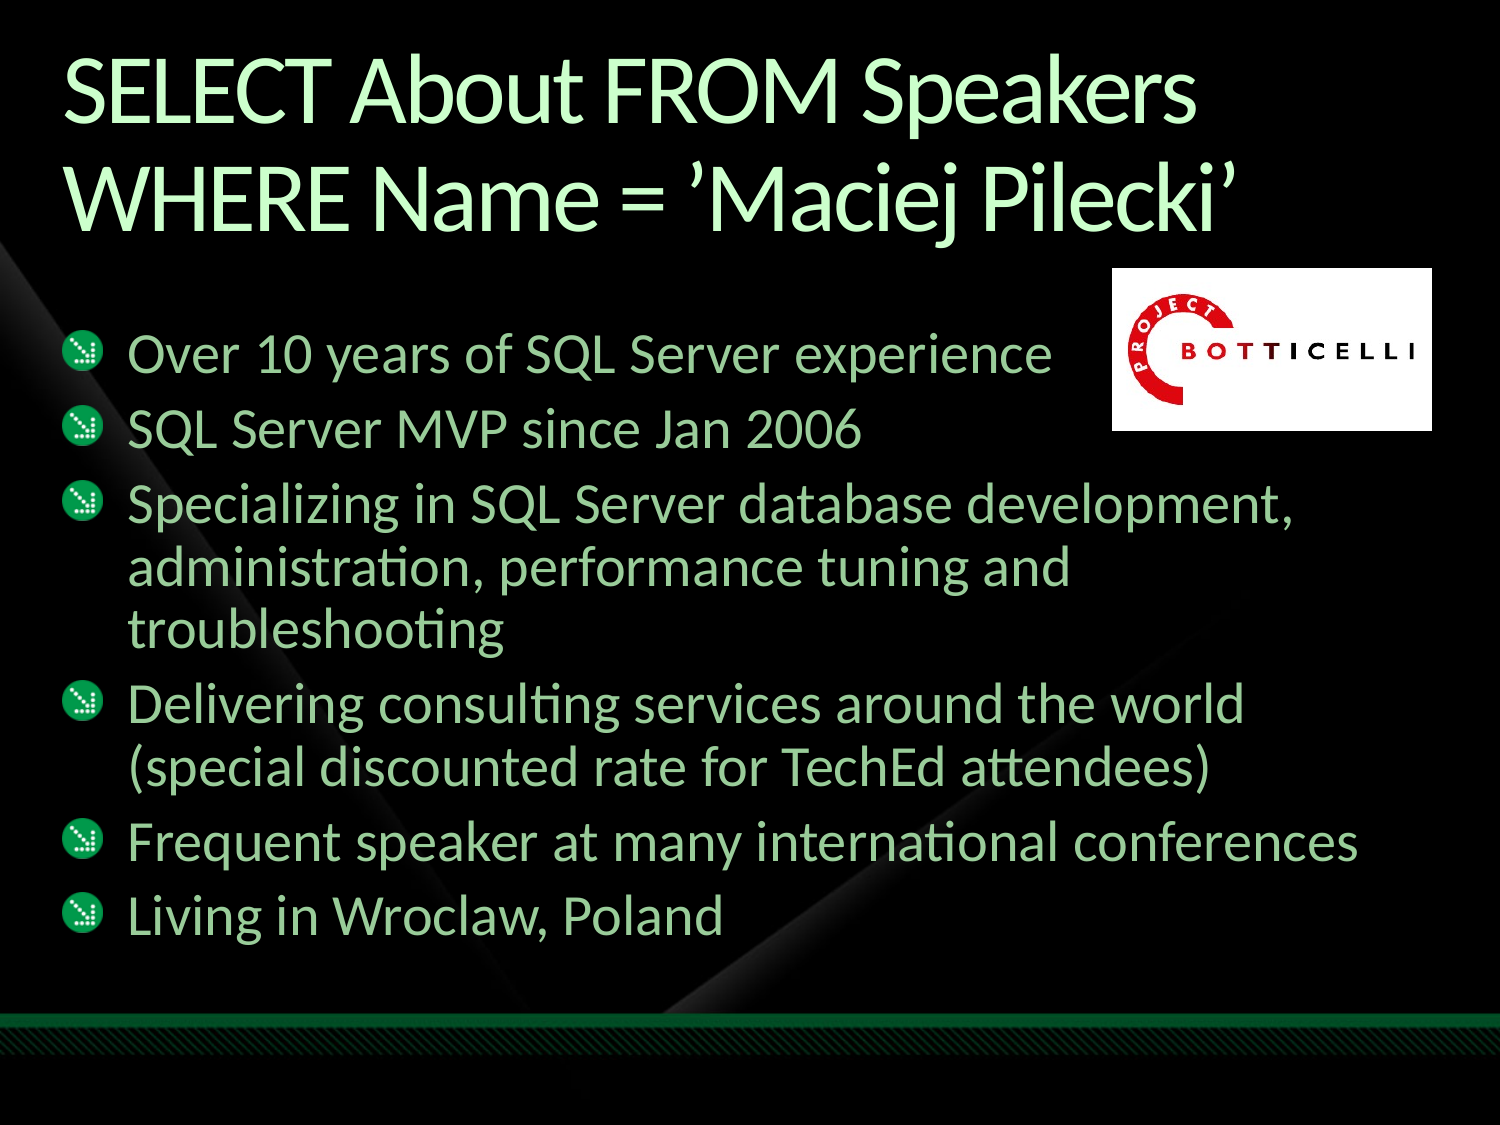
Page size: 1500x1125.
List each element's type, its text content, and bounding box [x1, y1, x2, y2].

picture [0, 0, 1500, 1125]
title SELECT About FROM Speakers WHERE Name = ’Maciej Pilecki’ [62, 37, 1438, 231]
list Over 10 years of SQL Server experience SQL Server MVP since Jan 2006 Specializing in SQL Server database development, administration, performance tuning and troubleshooting Delivering consulting services around the world (special discounted rate for TechEd attendees) Frequent speaker at many international conferences Living in Wroclaw, Poland [62, 231, 1438, 980]
